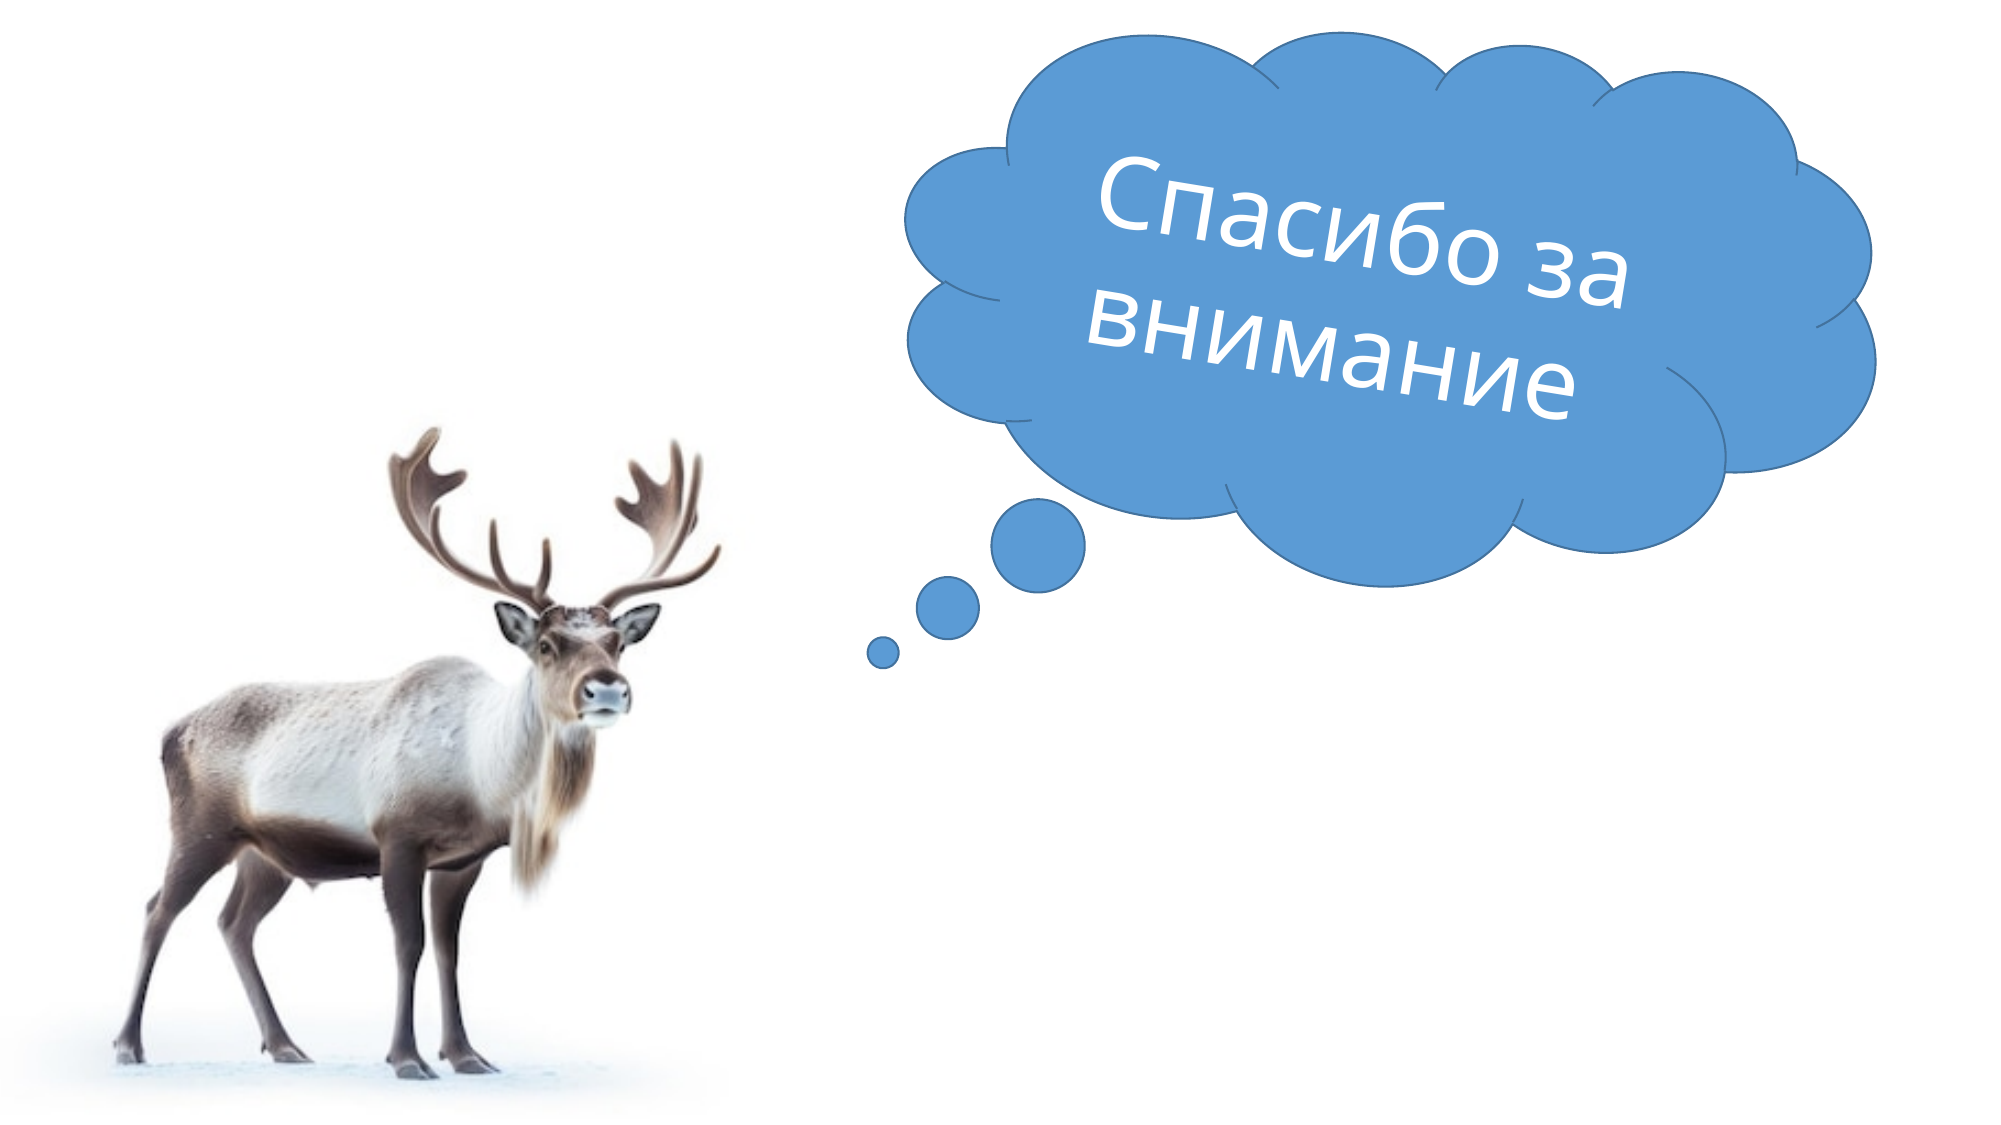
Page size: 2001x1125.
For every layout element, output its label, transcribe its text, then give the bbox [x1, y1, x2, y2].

text_box Спасибо за внимание [915, 576, 980, 641]
text_box Спасибо за внимание [866, 636, 900, 670]
picture [0, 353, 775, 1125]
text_box Спасибо за внимание [904, 31, 1877, 588]
text_box Спасибо за внимание [990, 498, 1086, 594]
